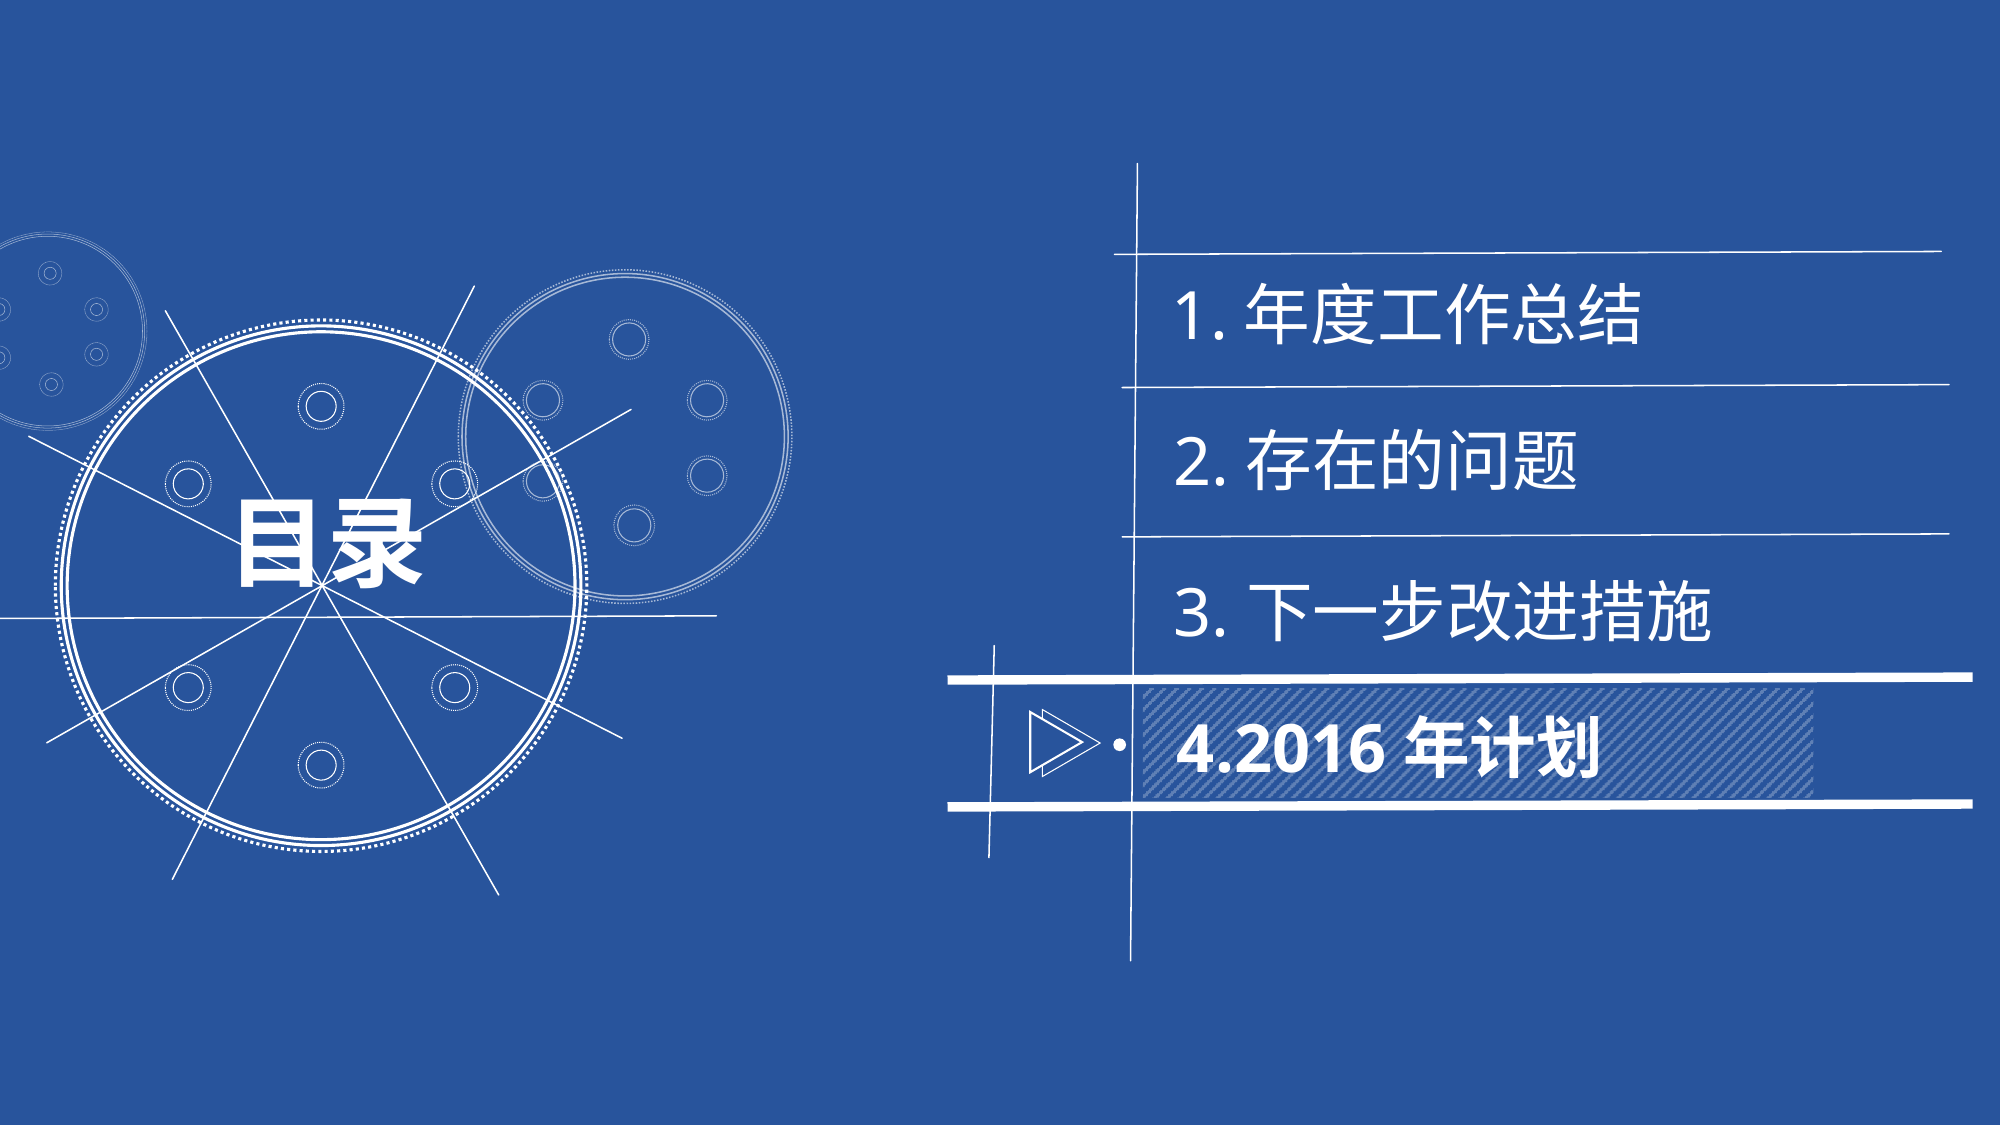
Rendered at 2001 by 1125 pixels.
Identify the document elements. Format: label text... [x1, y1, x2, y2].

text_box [1138, 251, 1942, 255]
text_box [1138, 645, 1968, 858]
text_box 3.下一步改进措施 [1158, 562, 1728, 645]
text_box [0, 231, 792, 896]
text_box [1114, 251, 1130, 255]
text_box 1.年度工作总结 [1157, 265, 1660, 361]
text_box 2.存在的问题 [1158, 410, 1594, 506]
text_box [1138, 384, 1949, 388]
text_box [952, 645, 1130, 858]
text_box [1138, 533, 1949, 537]
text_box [1130, 163, 1138, 961]
